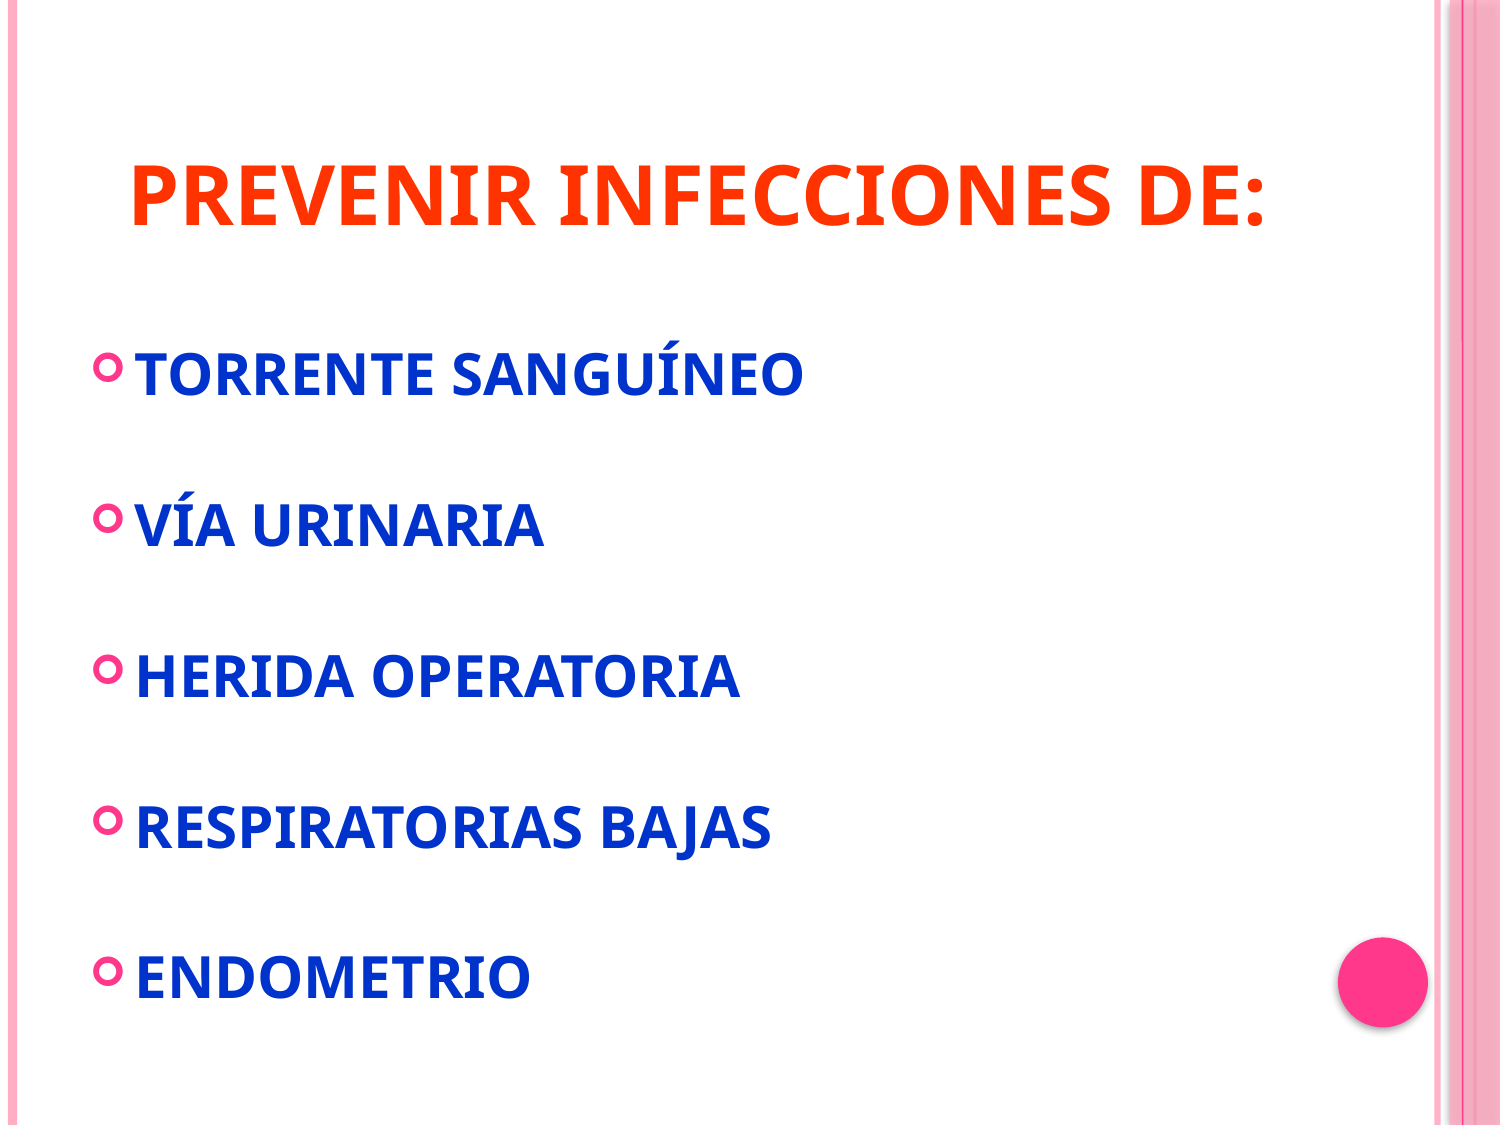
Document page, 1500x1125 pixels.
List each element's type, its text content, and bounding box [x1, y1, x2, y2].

title PREVENIR INFECCIONES DE: [112, 62, 1388, 250]
list TORRENTE SANGUÍNEO VÍA URINARIA HERIDA OPERATORIA RESPIRATORIAS BAJAS ENDOMETRIO [75, 337, 1425, 1071]
